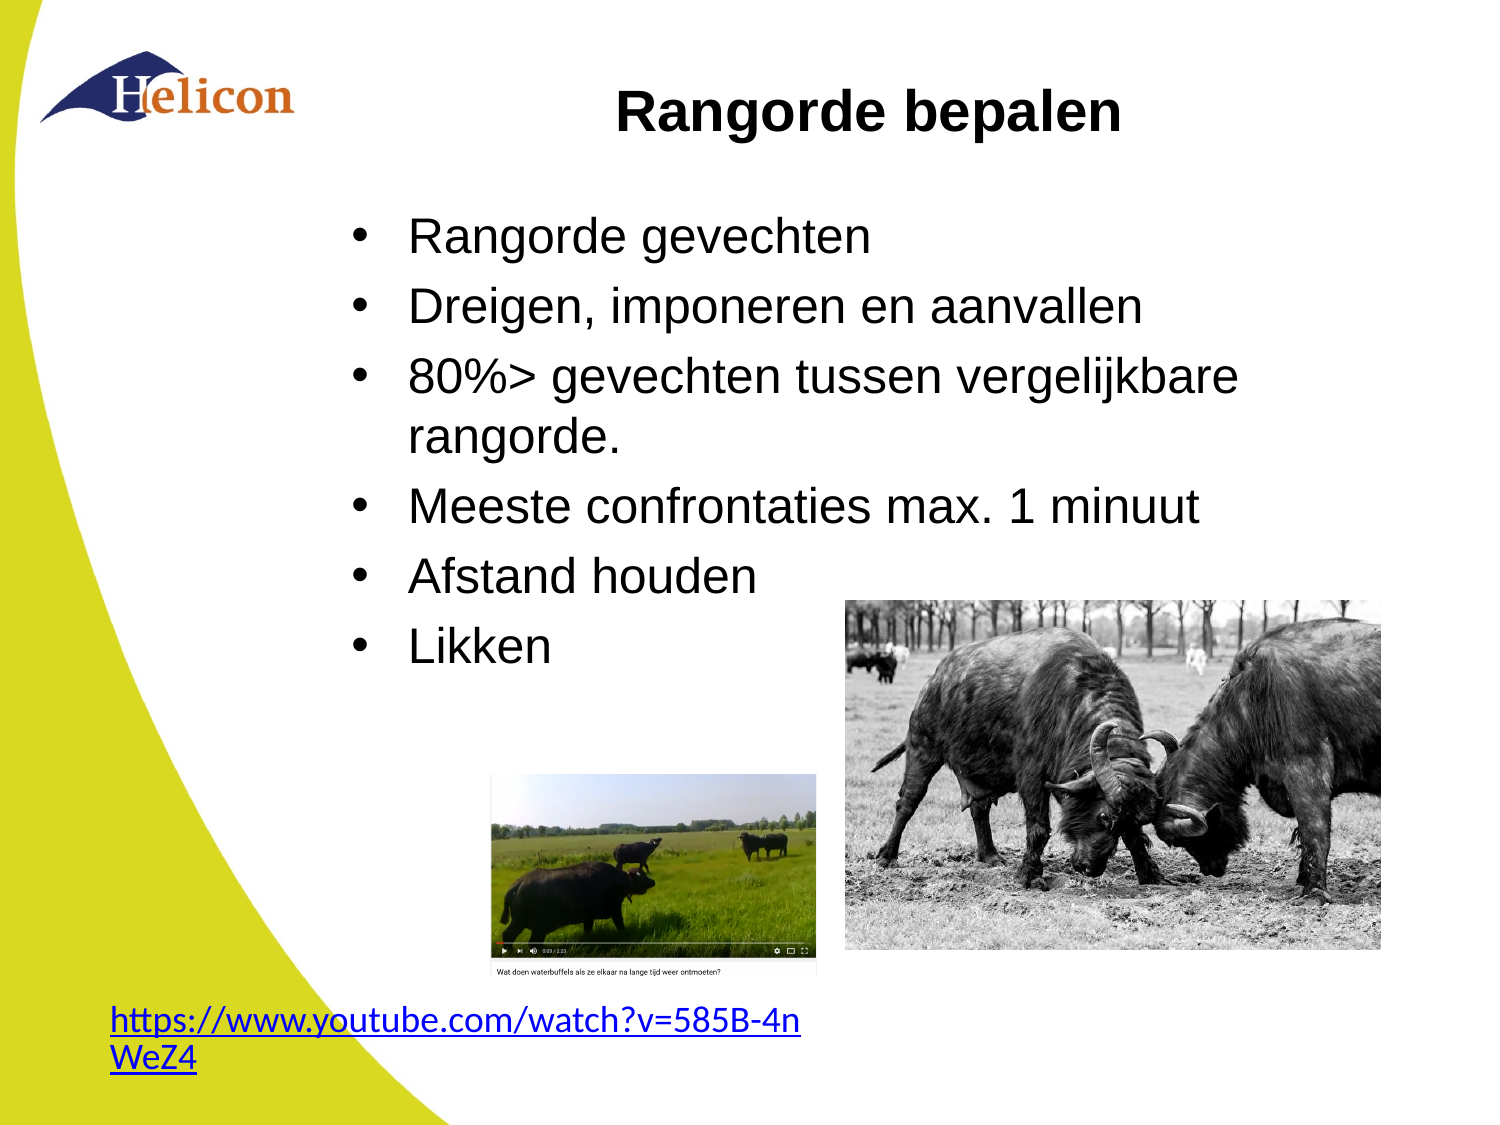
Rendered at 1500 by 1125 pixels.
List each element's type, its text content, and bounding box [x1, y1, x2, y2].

text_box https://www.youtube.com/watch?v=585B-4nWeZ4 [95, 987, 846, 1048]
picture [0, 0, 1500, 1125]
list Rangorde gevechten Dreigen, imponeren en aanvallen 80%> gevechten tussen vergelijkbare rangorde. Meeste confrontaties max. 1 minuut Afstand houden Likken [336, 196, 1425, 1005]
title Rangorde bepalen [324, 54, 1415, 161]
